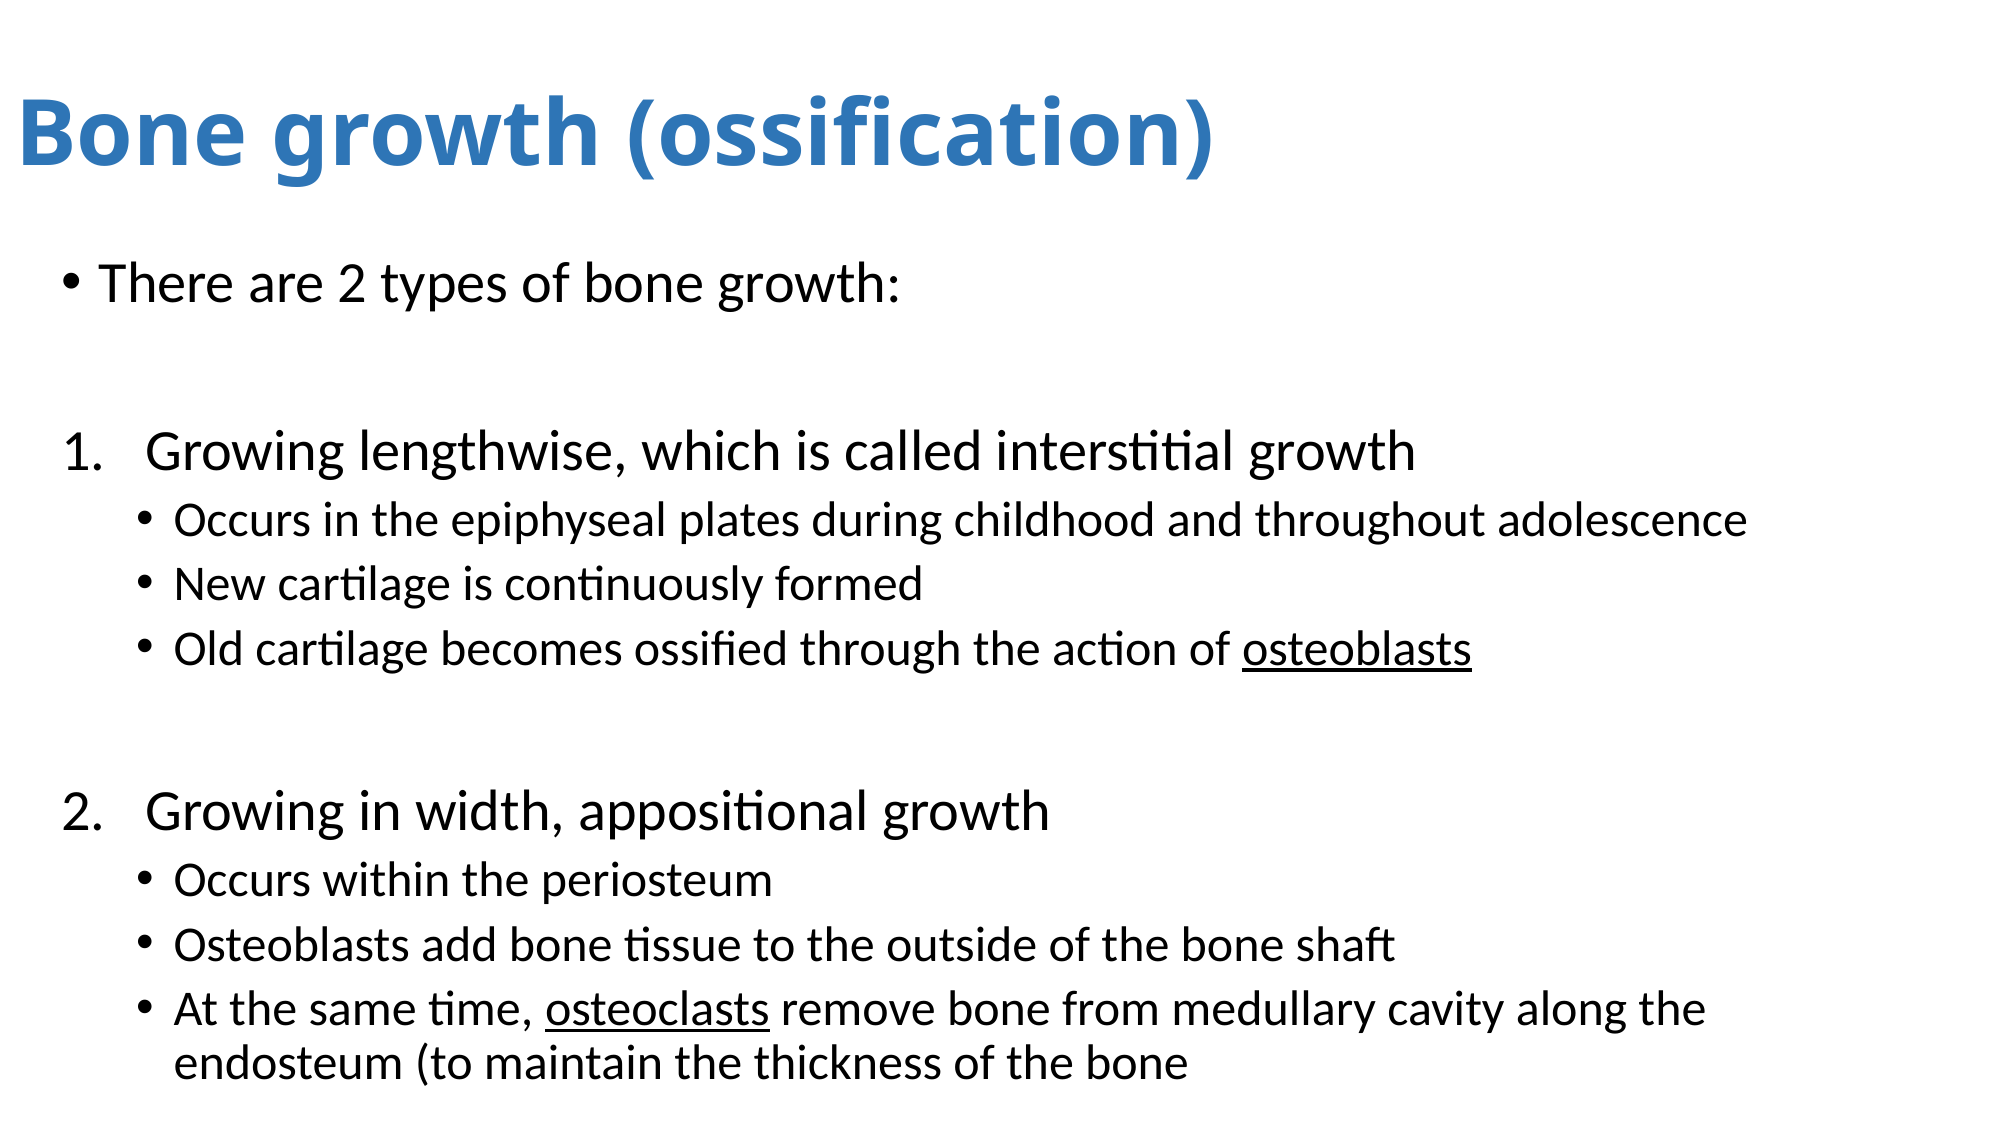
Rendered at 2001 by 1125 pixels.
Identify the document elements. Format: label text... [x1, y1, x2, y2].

title Bone growth (ossification) [0, 27, 1725, 245]
list There are 2 types of bone growth: Growing lengthwise, which is called interstitial growth Occurs in the epiphyseal plates during childhood and throughout adolescence New cartilage is continuously formed Old cartilage becomes ossified through the action of osteoblasts Growing in width, appositional growth Occurs within the periosteum Osteoblasts add bone tissue to the outside of the bone shaft At the same time, osteoclasts remove bone from medullary cavity along the endosteum (to maintain the thickness of the bone [46, 244, 1772, 1125]
